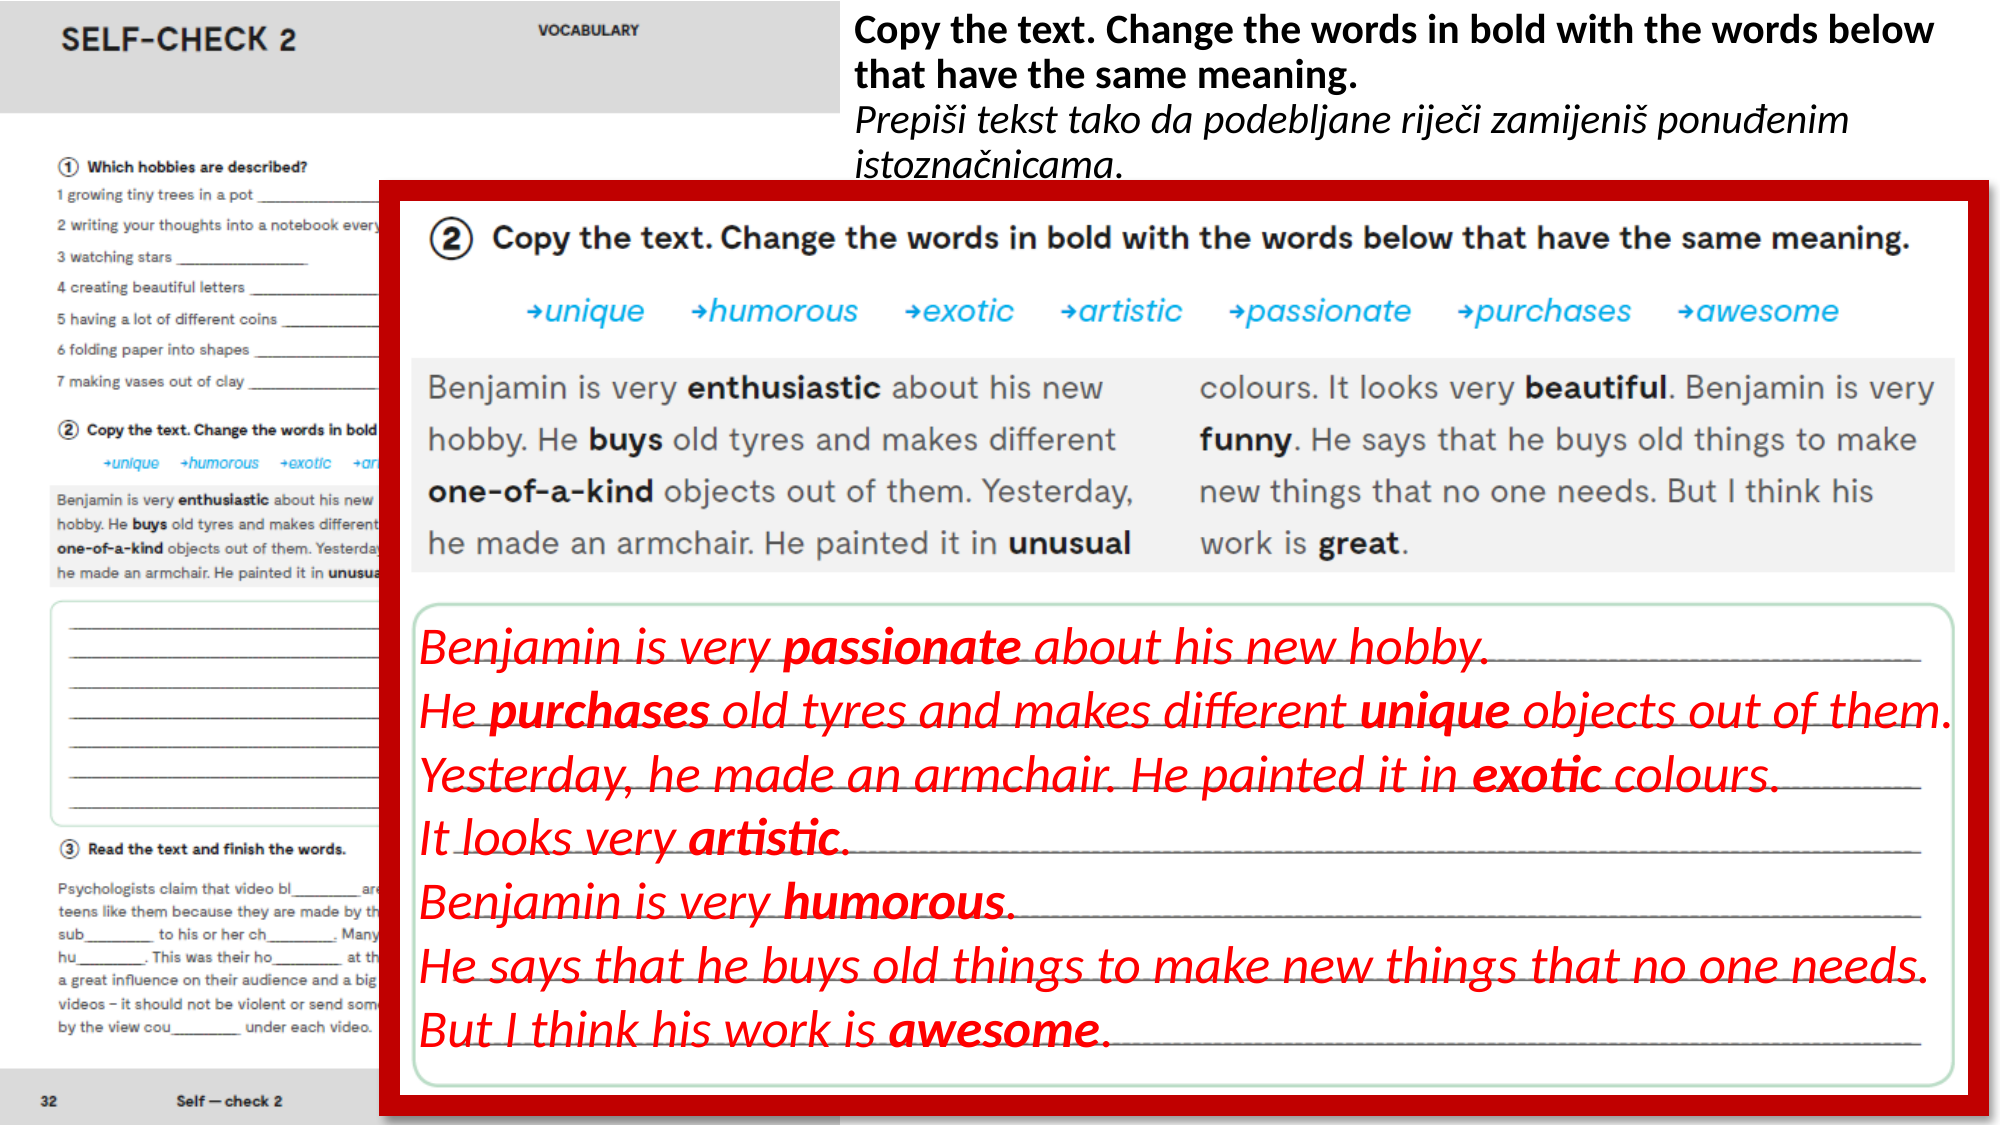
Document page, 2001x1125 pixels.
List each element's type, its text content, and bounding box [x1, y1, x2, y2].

picture [0, 1, 1969, 1125]
text_box Copy the text. Change the words in bold with the words below that have the same meaning. Prepiši tekst tako da podebljane riječi zamijeniš ponuđenim istoznačnicama. [839, 0, 1984, 179]
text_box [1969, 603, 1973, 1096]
